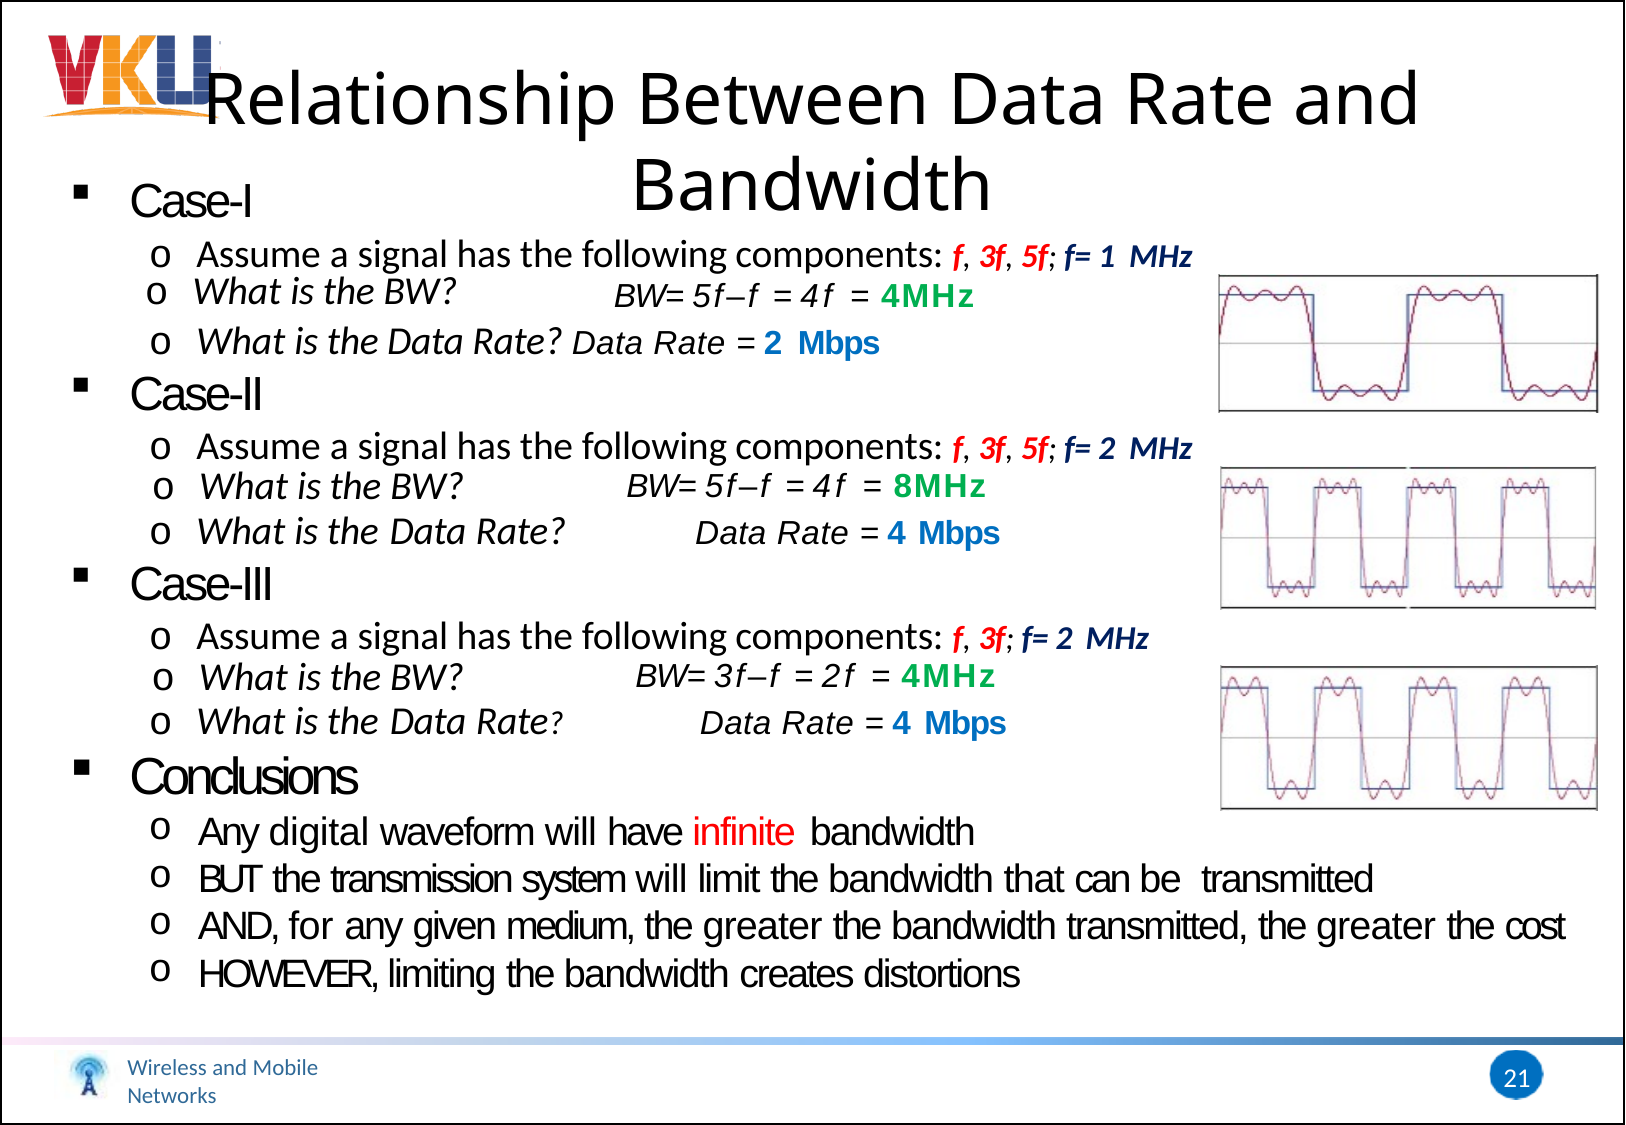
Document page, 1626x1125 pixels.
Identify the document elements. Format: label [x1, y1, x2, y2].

text_box [0, 0, 1625, 1125]
